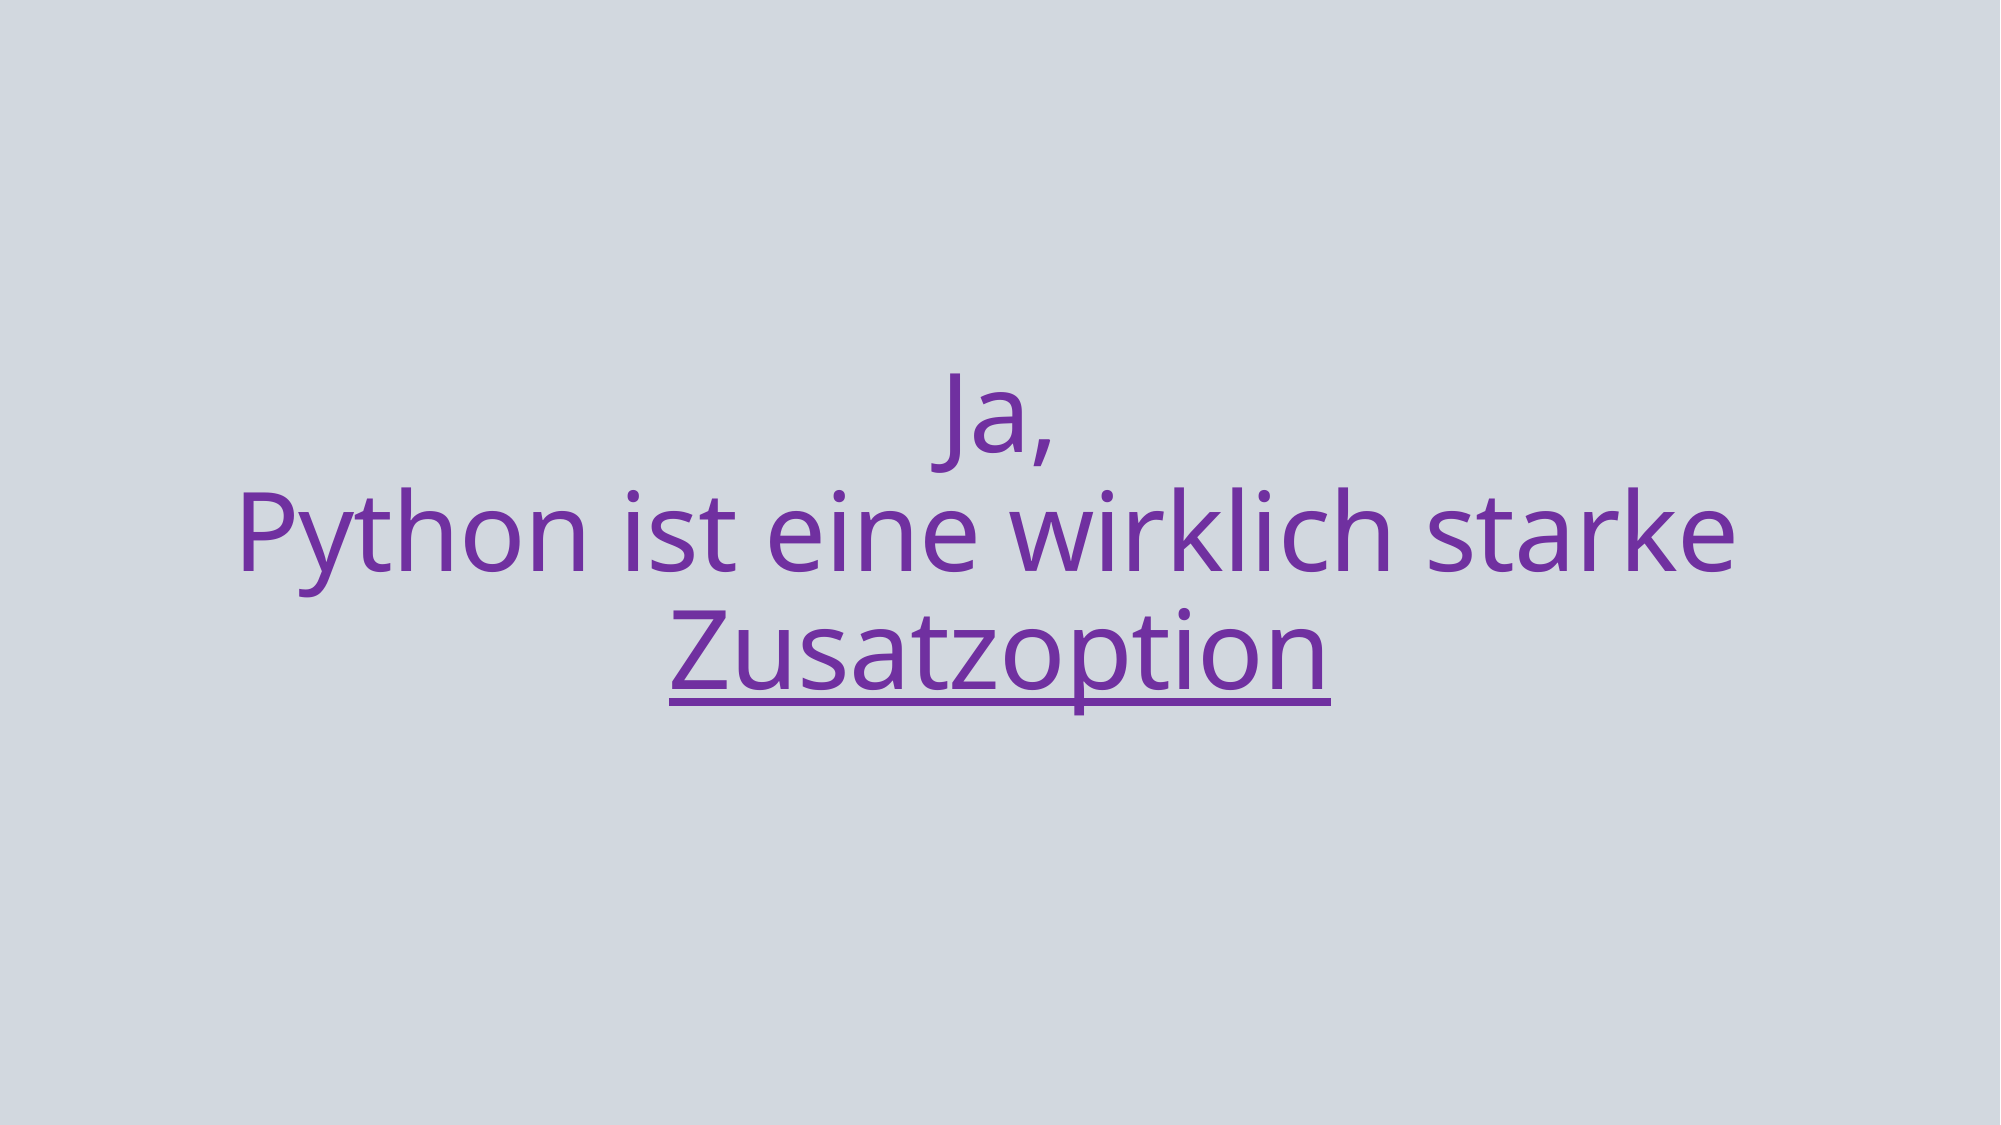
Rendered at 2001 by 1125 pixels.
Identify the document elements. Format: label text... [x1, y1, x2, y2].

title Ja, Python ist eine wirklich starke Zusatzoption [66, 346, 1934, 889]
